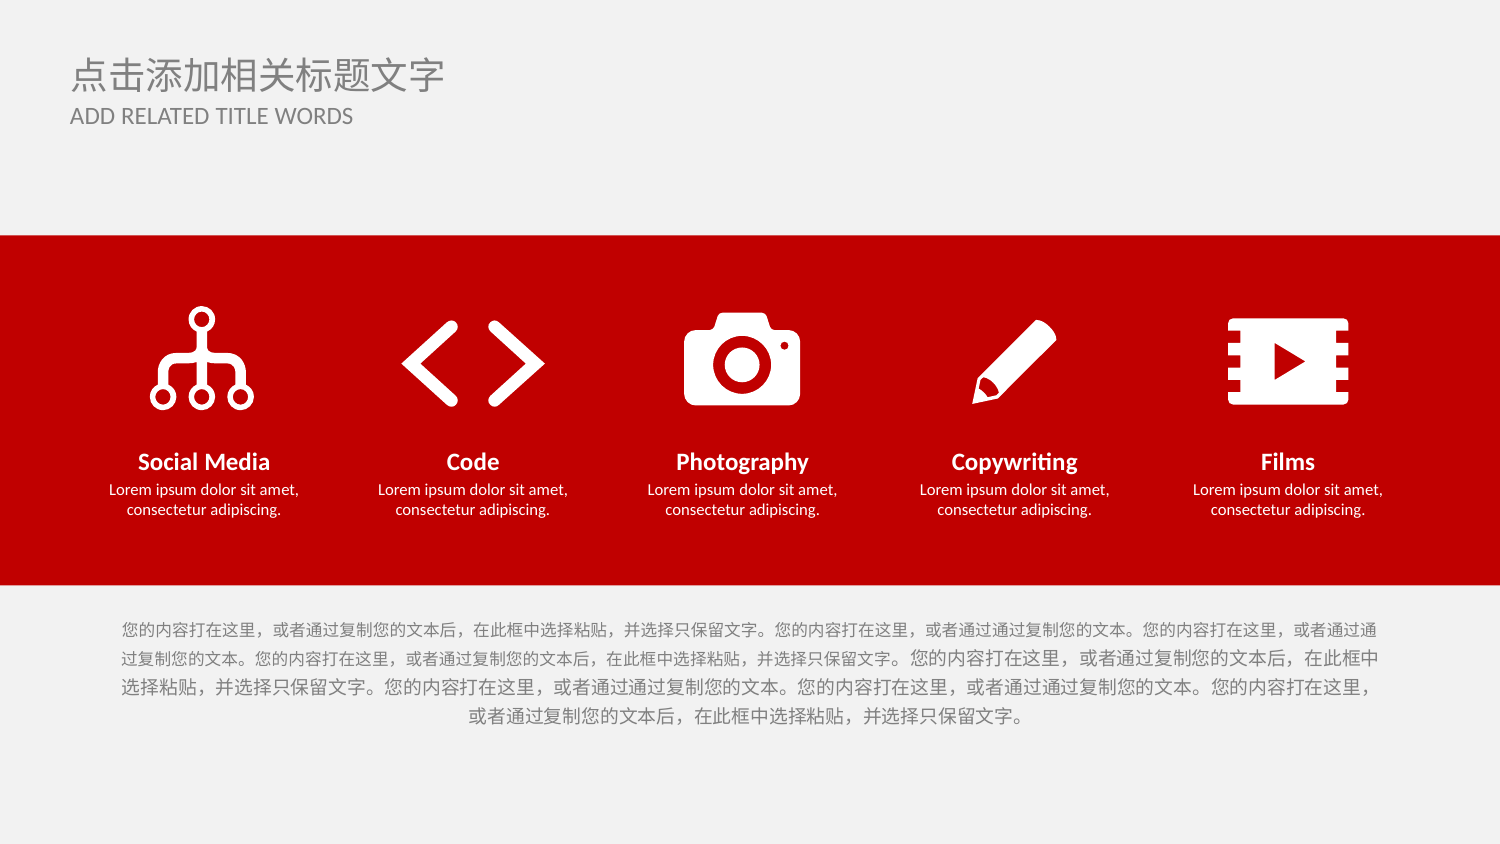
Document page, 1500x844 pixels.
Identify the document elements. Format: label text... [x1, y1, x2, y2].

text_box ADD RELATED TITLE WORDS [54, 91, 371, 138]
text_box [488, 320, 545, 407]
text_box Films Lorem ipsum dolor sit amet, consectetur adipiscing. [1173, 437, 1404, 529]
text_box [0, 233, 1500, 587]
text_box Code Lorem ipsum dolor sit amet, consectetur adipiscing. [361, 437, 585, 529]
text_box [972, 319, 1057, 404]
text_box [149, 306, 254, 411]
text_box 您的内容打在这里，或者通过复制您的文本后，在此框中选择粘贴，并选择只保留文字。您的内容打在这里，或者通过通过复制您的文本。您的内容打在这里，或者通过通过复制您的文本。您的内容打在这里，或者通过复制您的文本后，在此框中选择粘贴，并选择只保留文字。您的内容打在这里，或者通过复制您的文本后，在此框中选择粘贴，并选择只保留文字。您的内容打在这里，或者通过通过复制您的文本。您的内容打在这里，或者通过通过复制您的文本。您的内容打在这里，或者通过复制您的文本后，在此框中选择粘贴，并选择只保留文字。 [99, 606, 1401, 741]
text_box Photography Lorem ipsum dolor sit amet, consectetur adipiscing. [629, 437, 857, 529]
text_box 点击添加相关标题文字 [54, 43, 462, 105]
text_box [1228, 318, 1349, 405]
text_box Social Media Lorem ipsum dolor sit amet, consectetur adipiscing. [91, 437, 317, 529]
text_box [401, 320, 458, 407]
text_box [684, 312, 801, 406]
text_box Copywriting Lorem ipsum dolor sit amet, consectetur adipiscing. [900, 437, 1129, 529]
